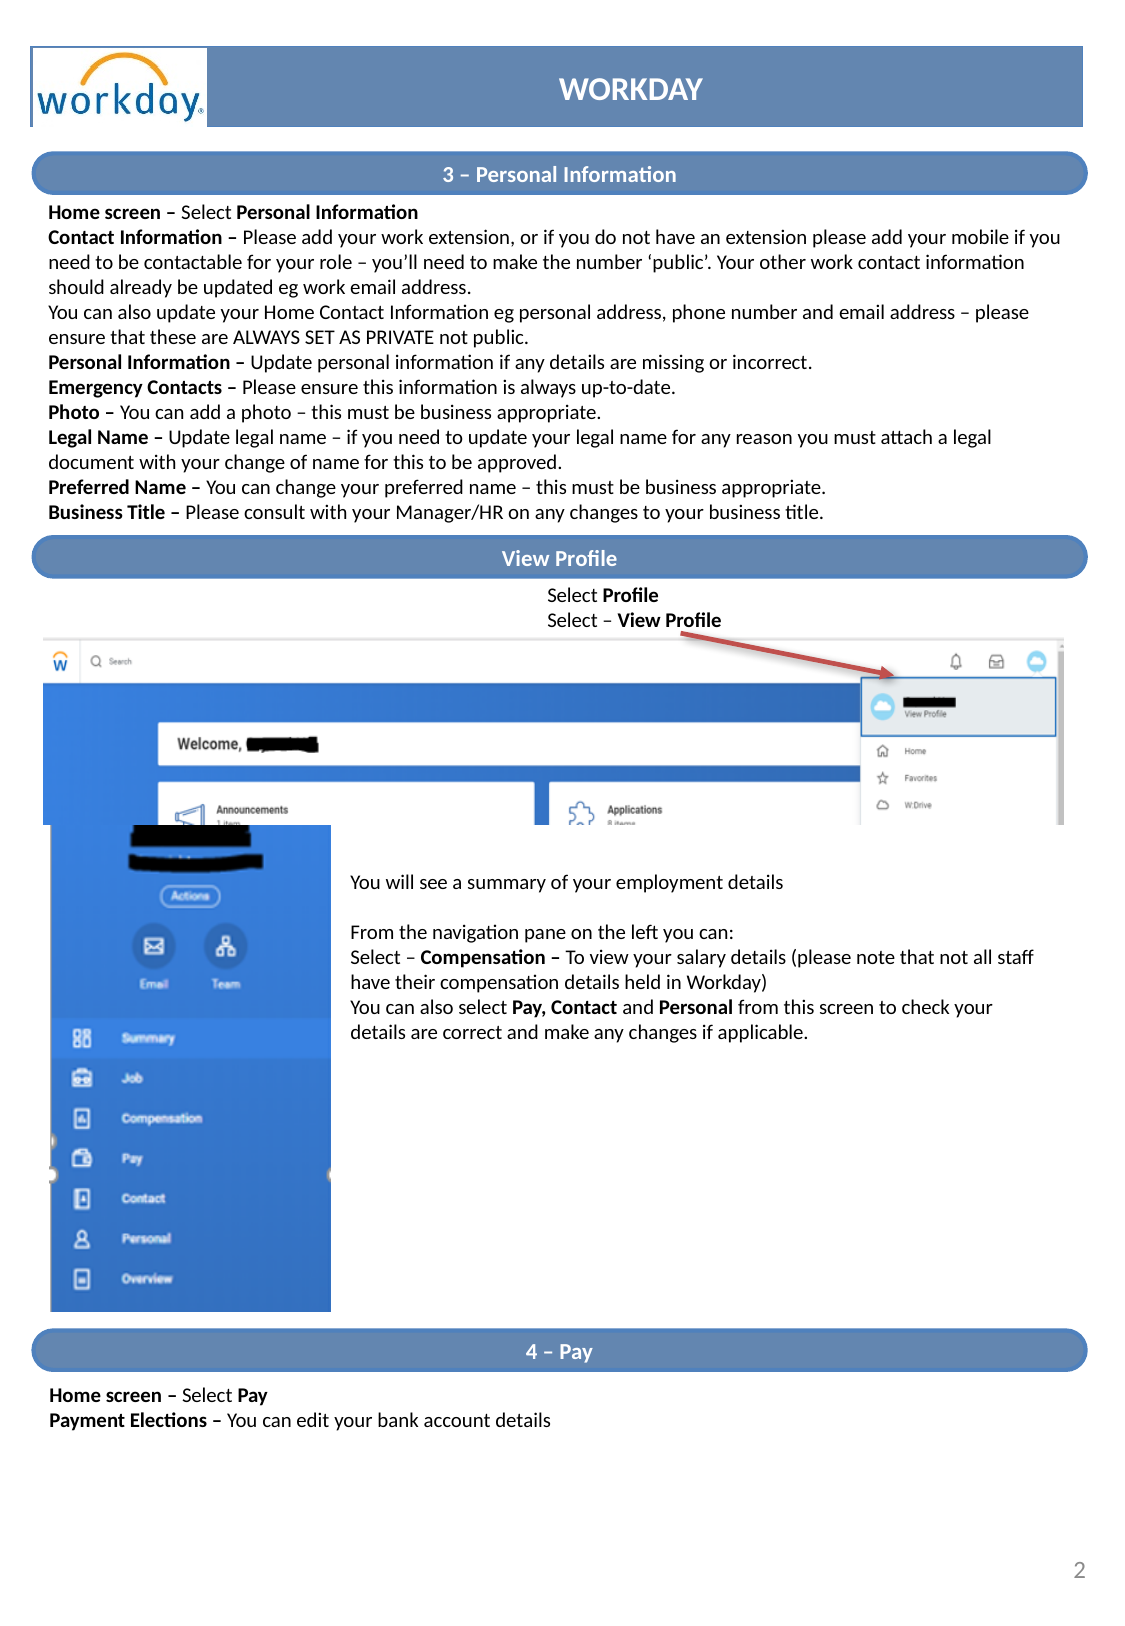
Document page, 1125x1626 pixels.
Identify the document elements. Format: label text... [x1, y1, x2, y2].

text_box View Profile [31, 535, 1088, 579]
text_box 3 – Personal Information [31, 151, 1088, 195]
text_box Home screen – Select Pay Payment Elections – You can edit your bank account details [34, 1374, 1072, 1465]
picture [43, 637, 1064, 1312]
picture [33, 47, 208, 128]
text_box 4 – Pay [31, 1328, 1088, 1372]
text_box WORKDAY [206, 46, 1083, 127]
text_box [680, 632, 895, 676]
text_box You will see a summary of your employment details From the navigation pane on the left you can: Select – Compensation – To view your salary details (please note that not all staff have their compensation details held in Workday) You can also select Pay, Contact and Personal from this screen to check your details are correct and make any changes if applicable. [335, 861, 1064, 1052]
text_box Select Profile Select – View Profile [532, 574, 1013, 636]
slide_number 2 [1053, 1550, 1101, 1587]
text_box Home screen – Select Personal Information Contact Information – Please add your work extension, or if you do not have an extension please add your mobile if you need to be contactable for your role – you’ll need to make the number ‘public’. Your other work contact information should already be updated eg work email address. You can also update your Home Contact Information eg personal address, phone number and email address – please ensure that these are ALWAYS SET AS PRIVATE not public. Personal Information – Update personal information if any details are missing or incorrect. Emergency Contacts – Please ensure this information is always up-to-date. Photo – You can add a photo – this must be business appropriate. Legal Name – Update legal name – if you need to update your legal name for any reason you must attach a legal document with your change of name for this to be approved. Preferred Name – You can change your preferred name – this must be business appropriate. Business Title – Please consult with your Manager/HR on any changes to your business title. [33, 191, 1096, 531]
